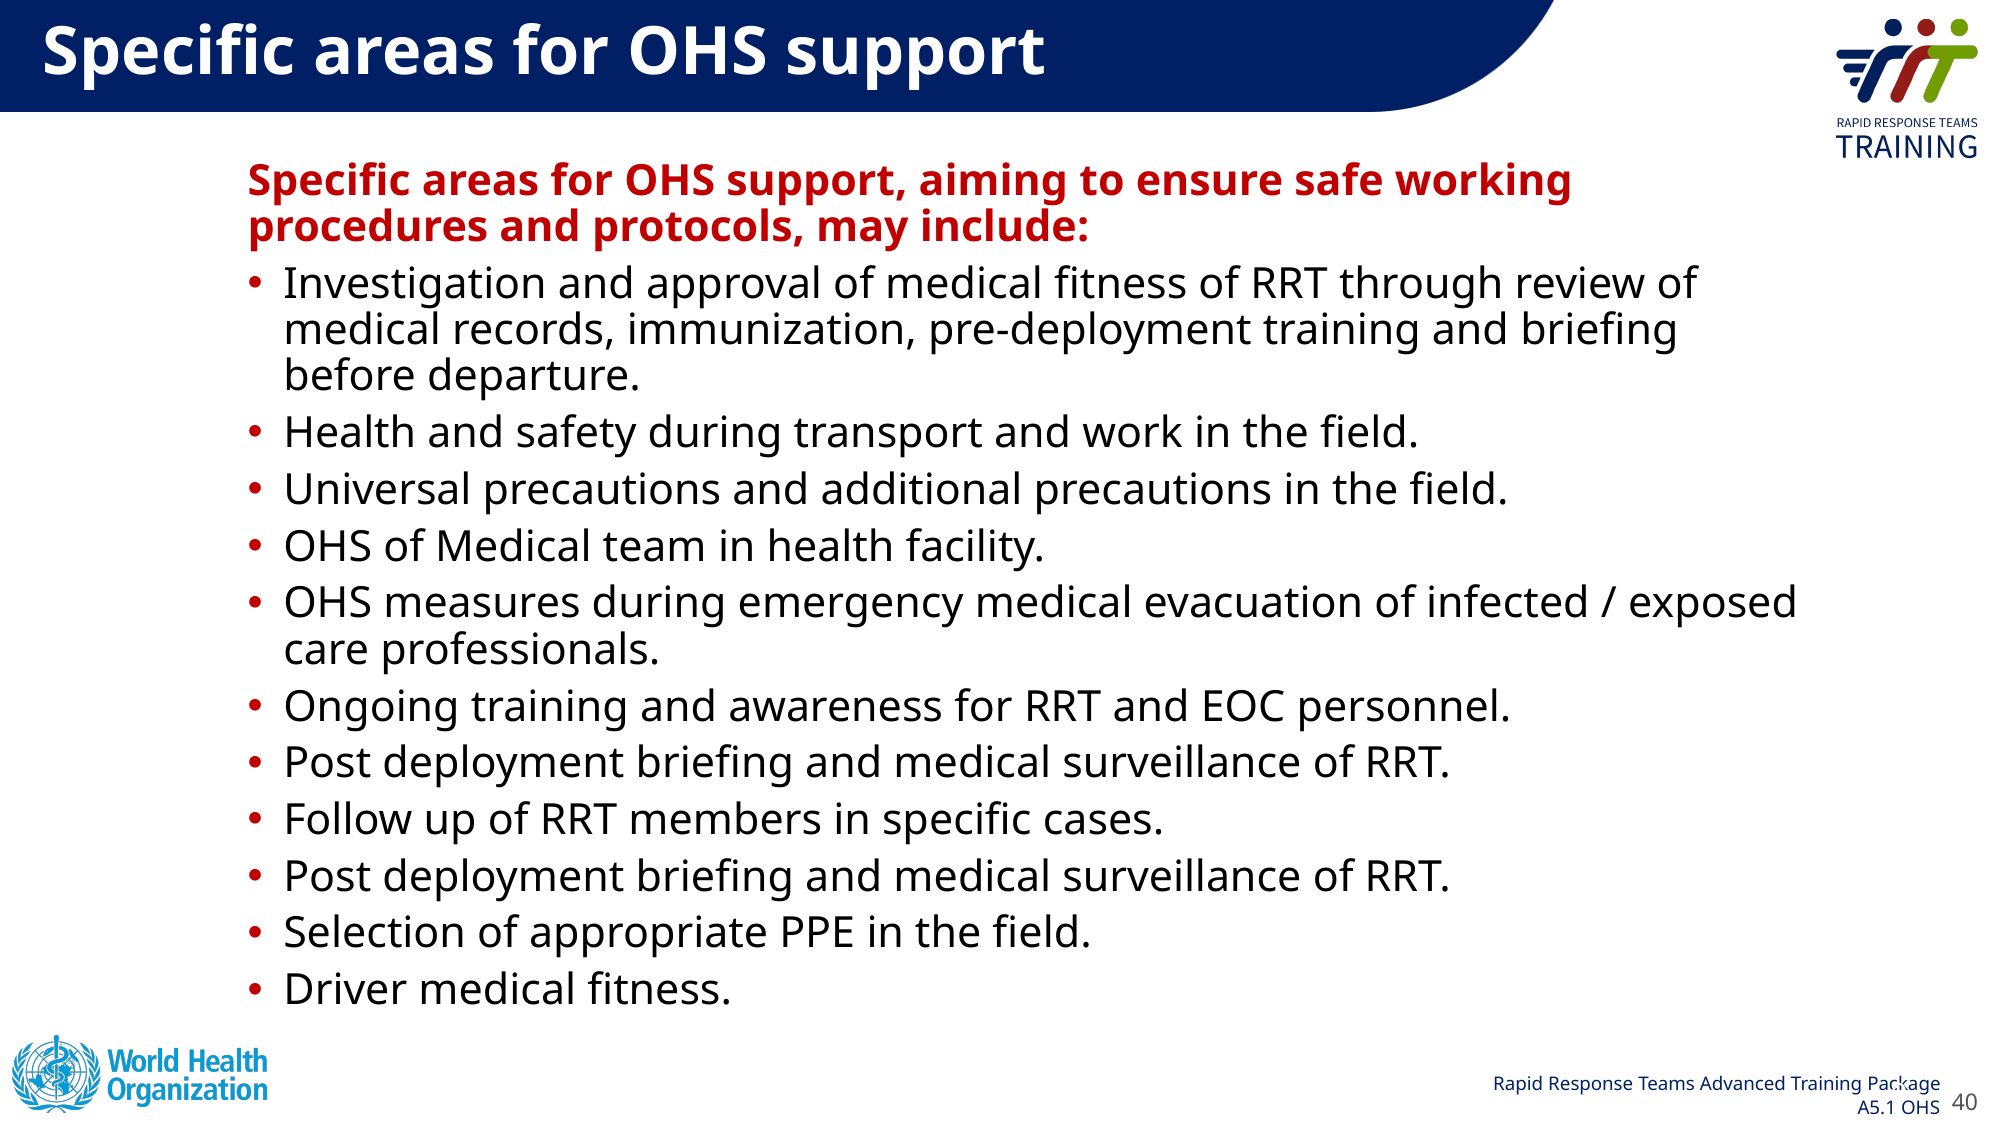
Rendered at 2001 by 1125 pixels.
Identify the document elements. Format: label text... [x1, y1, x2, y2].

picture [0, 0, 1578, 112]
picture [12, 1083, 48, 1113]
list Specific areas for OHS support, aiming to ensure safe working procedures and protocols, may include: Investigation and approval of medical fitness of RRT through review of medical records, immunization, pre-deployment training and briefing before departure. Health and safety during transport and work in the field. Universal precautions and additional precautions in the field. OHS of Medical team in health facility. OHS measures during emergency medical evacuation of infected / exposed care professionals. Ongoing training and awareness for RRT and EOC personnel. Post deployment briefing and medical surveillance of RRT. Follow up of RRT members in specific cases. Post deployment briefing and medical surveillance of RRT. Selection of appropriate PPE in the field. Driver medical fitness. [239, 149, 1809, 1029]
picture [58, 1050, 64, 1058]
picture [1835, 19, 1978, 167]
title Specific areas for OHS support [34, 0, 1177, 107]
picture [12, 1035, 267, 1113]
slide_number 40 [1882, 1037, 1930, 1092]
